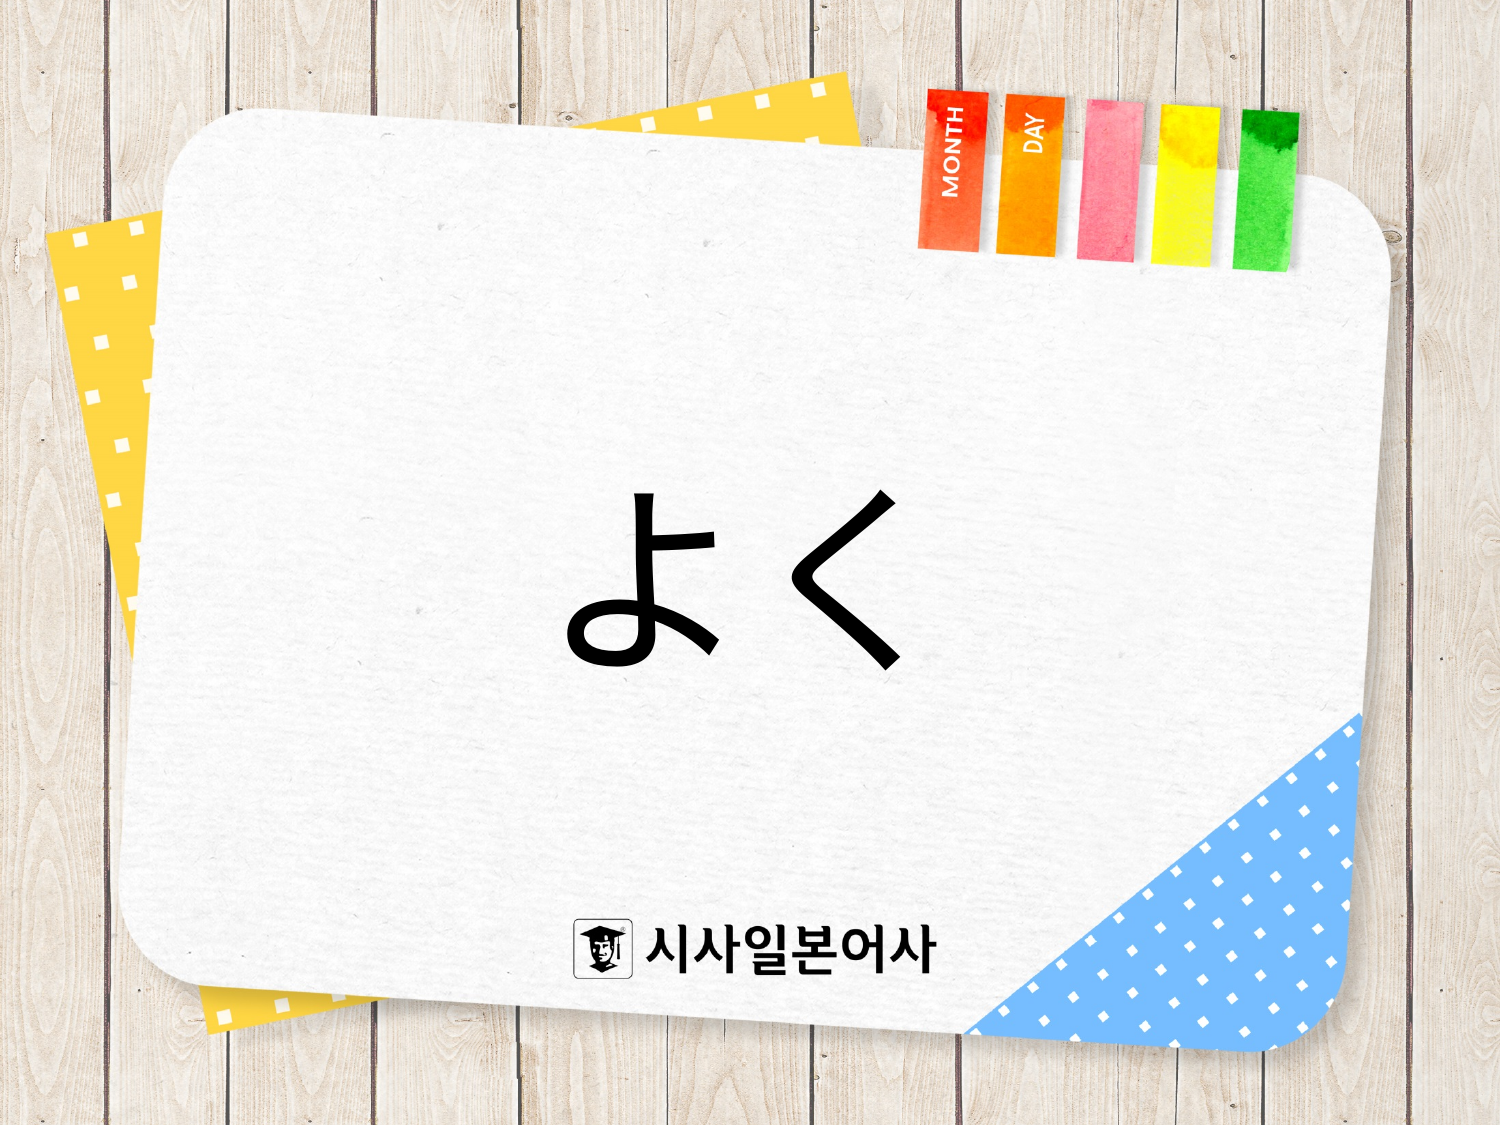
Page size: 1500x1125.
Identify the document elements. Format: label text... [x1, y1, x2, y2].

picture [0, 0, 1500, 1125]
title よく [75, 338, 1425, 811]
